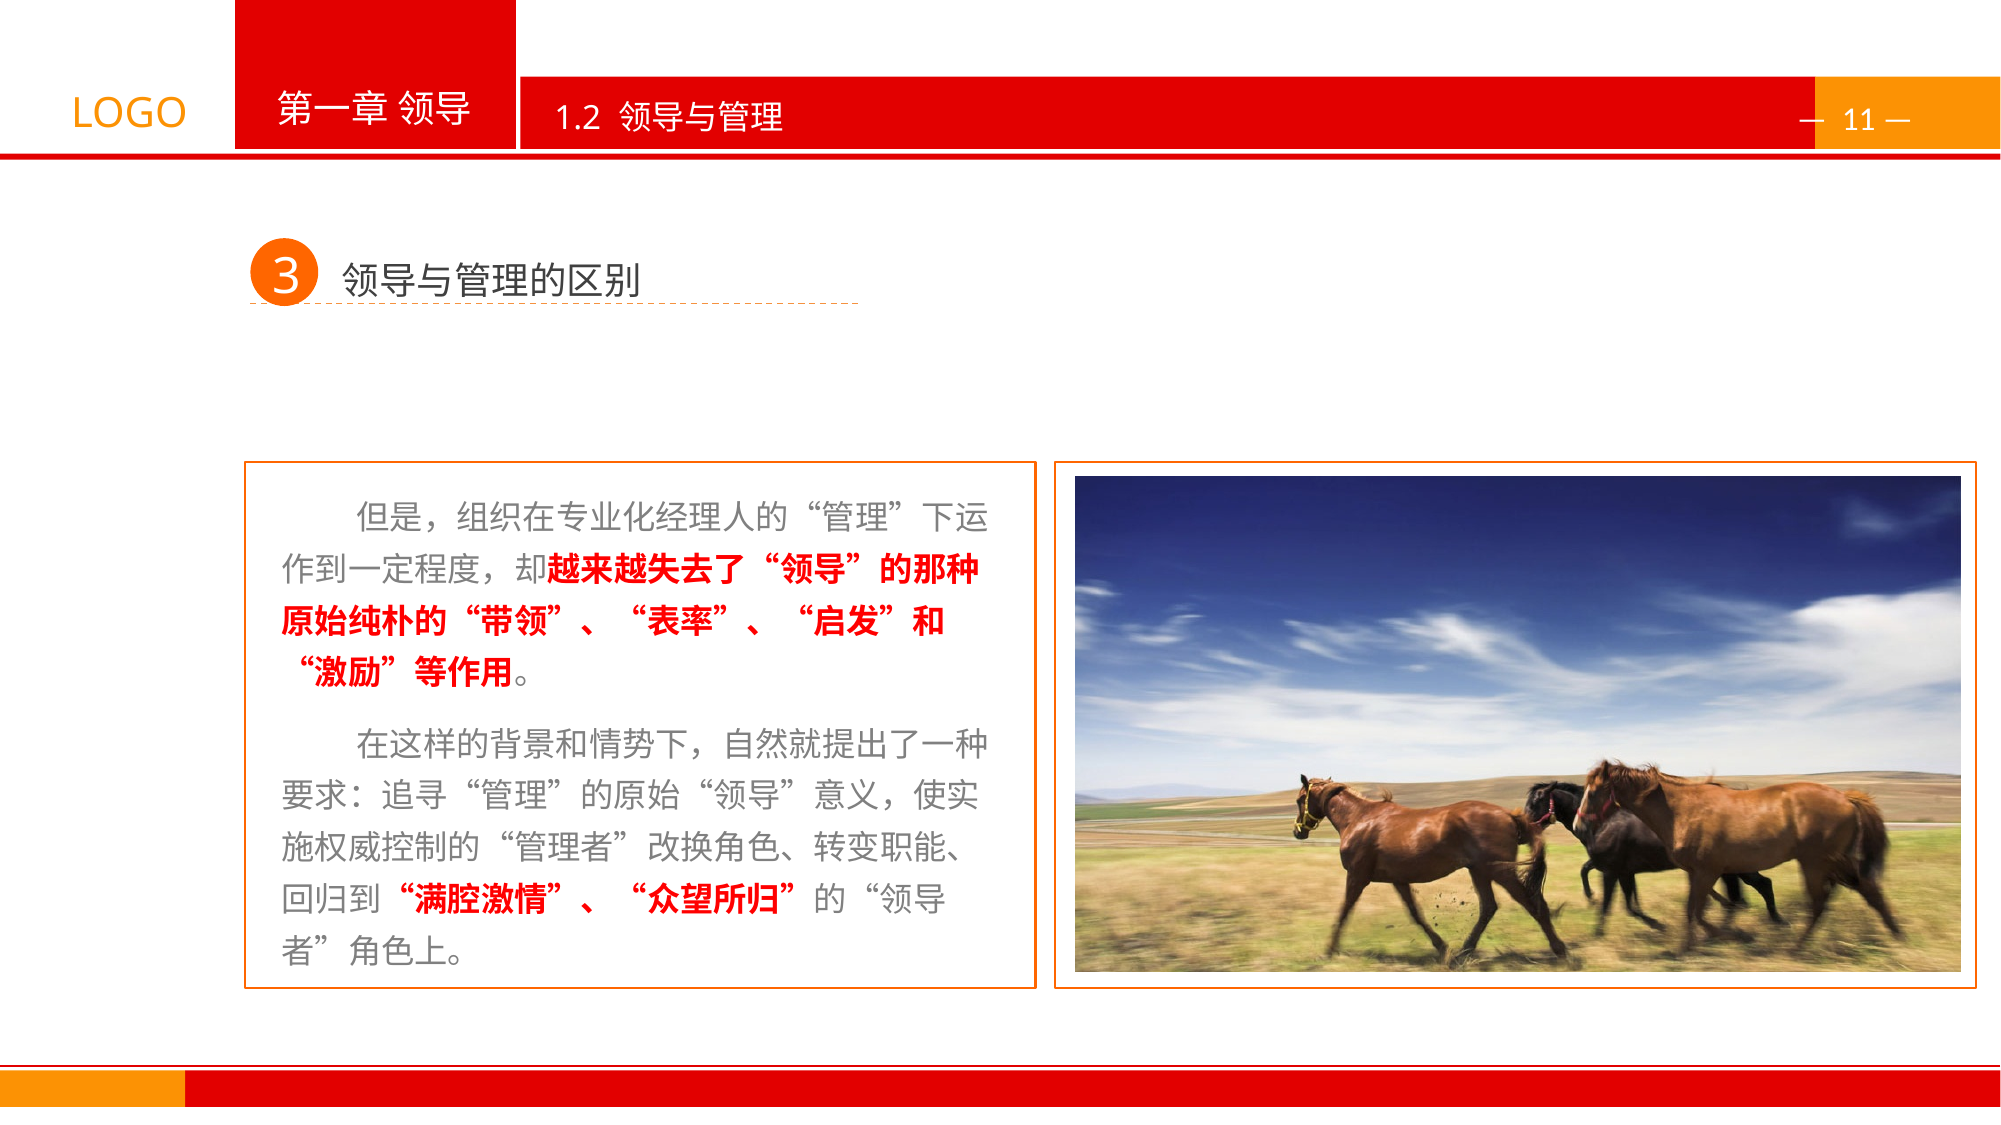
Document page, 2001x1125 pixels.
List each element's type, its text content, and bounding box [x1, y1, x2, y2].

text_box 领导与管理的区别 [326, 227, 785, 302]
text_box [243, 460, 1038, 990]
picture [1074, 476, 1962, 972]
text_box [250, 235, 319, 312]
text_box [1053, 460, 1978, 990]
